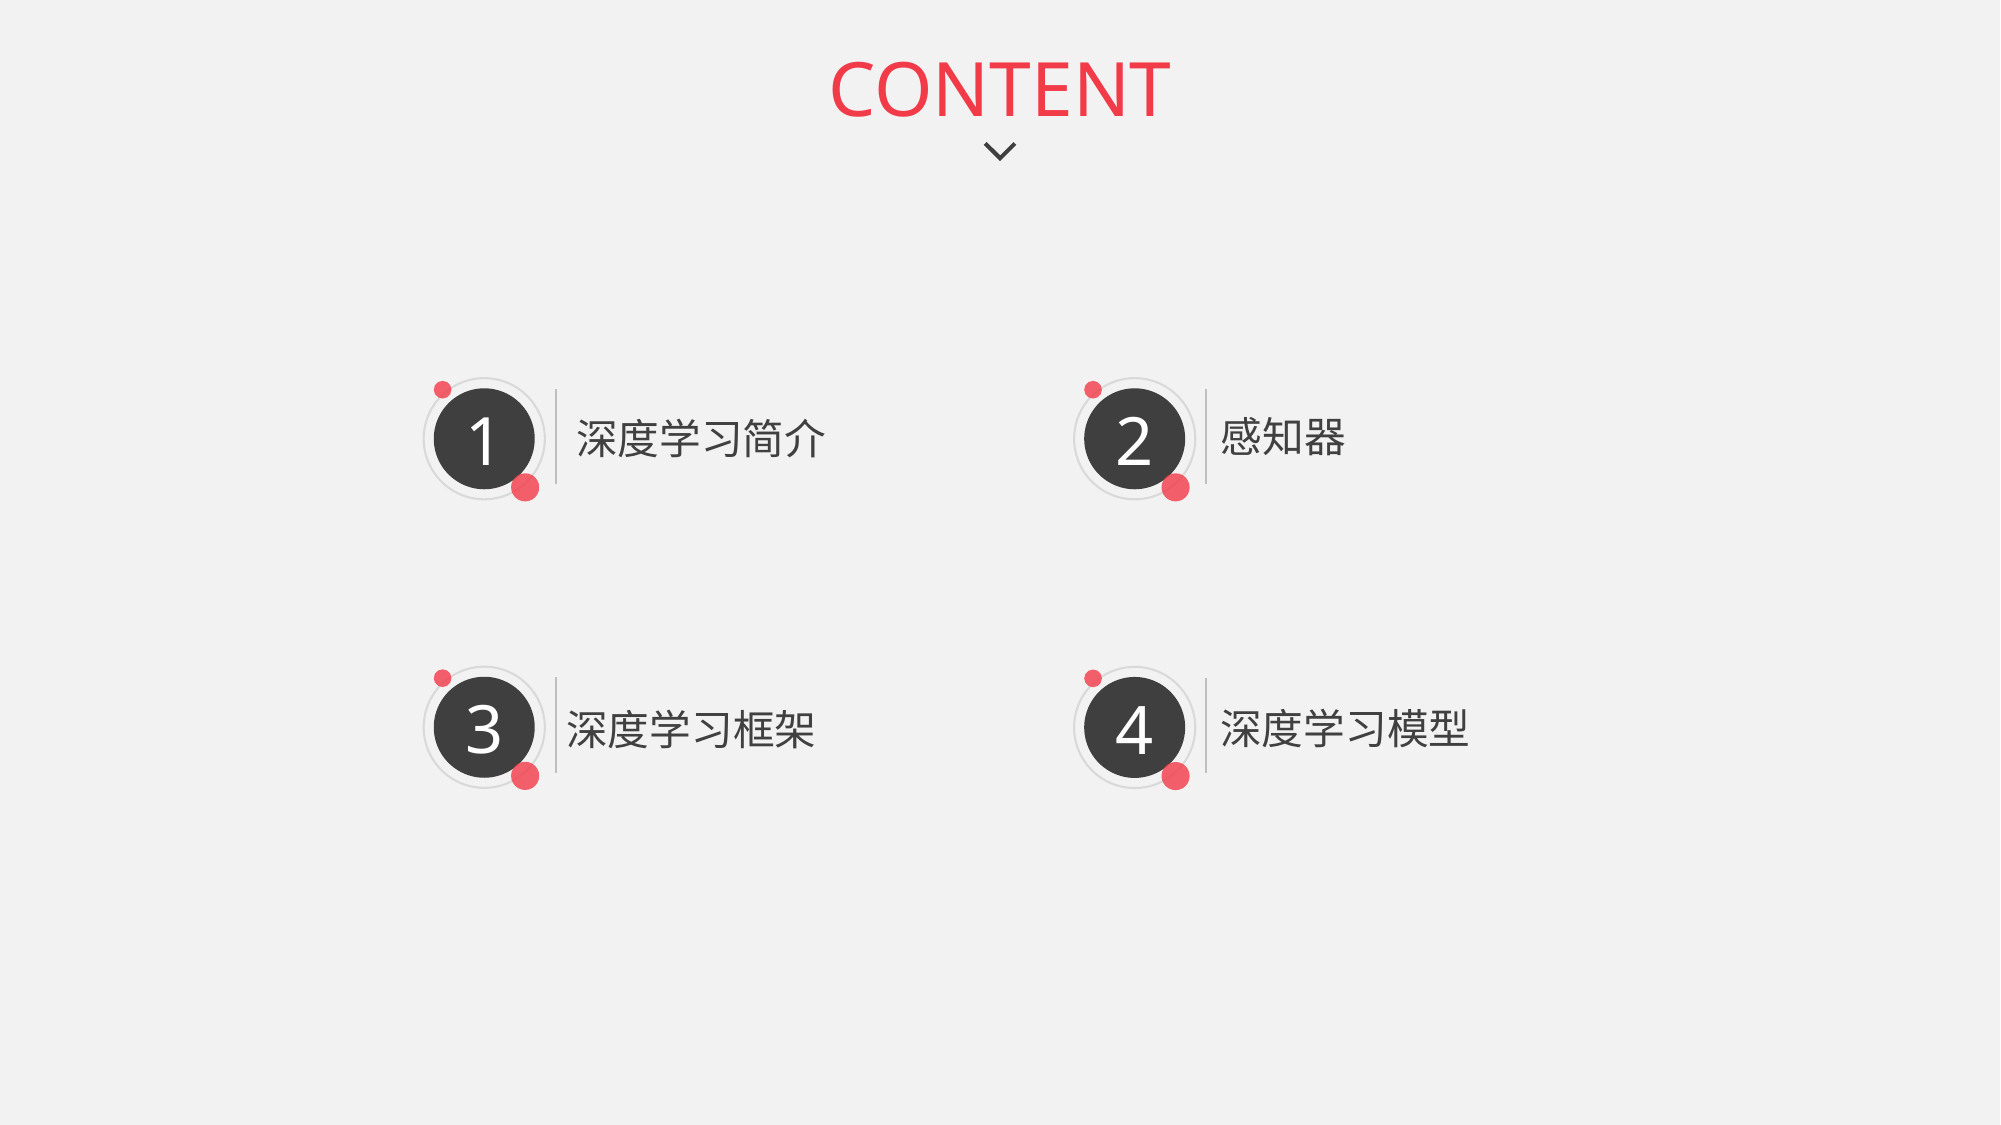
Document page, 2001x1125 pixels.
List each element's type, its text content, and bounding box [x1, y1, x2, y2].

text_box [1074, 378, 1771, 502]
text_box [982, 140, 1018, 163]
text_box CONTENT [785, 34, 1215, 139]
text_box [423, 666, 922, 790]
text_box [1074, 666, 1636, 791]
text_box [423, 378, 932, 502]
